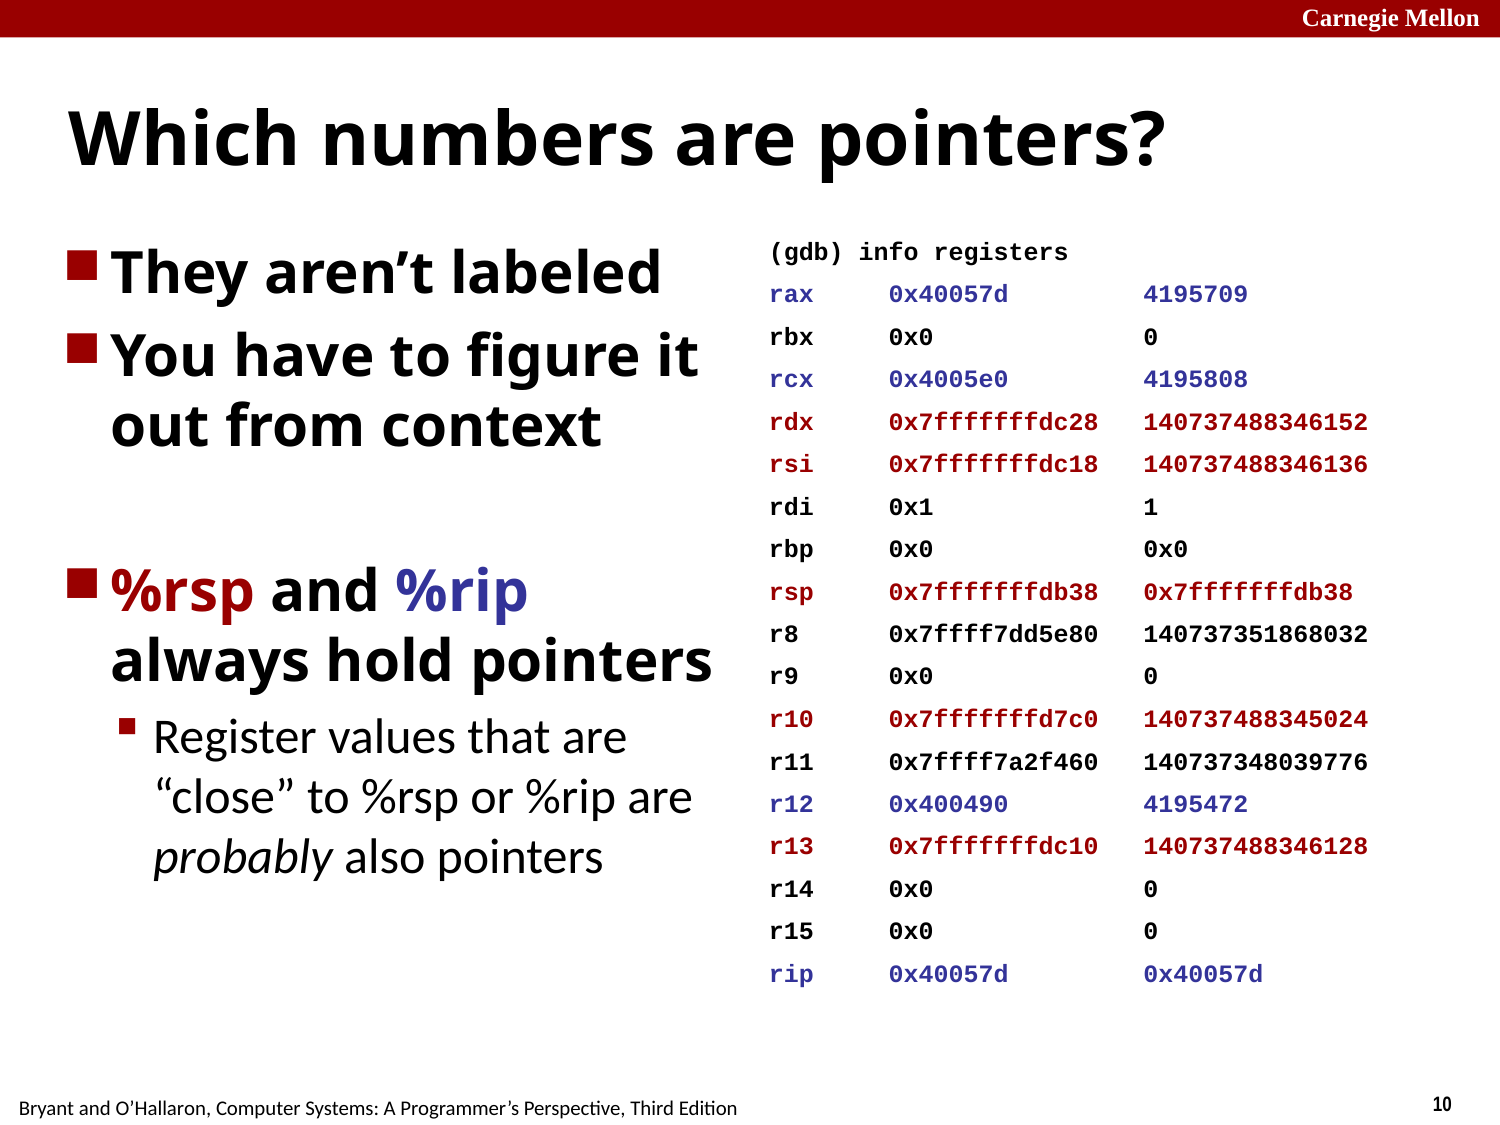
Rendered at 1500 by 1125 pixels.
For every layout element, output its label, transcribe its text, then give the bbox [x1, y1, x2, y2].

title Which numbers are pointers? [62, 41, 1438, 230]
list (gdb) info registers rax 0x40057d 4195709 rbx 0x0 0 rcx 0x4005e0 4195808 rdx 0x7fffffffdc28 140737488346152 rsi 0x7fffffffdc18 140737488346136 rdi 0x1 1 rbp 0x0 0x0 rsp 0x7fffffffdb38 0x7fffffffdb38 r8 0x7ffff7dd5e80 140737351868032 r9 0x0 0 r10 0x7fffffffd7c0 140737488345024 r11 0x7ffff7a2f460 140737348039776 r12 0x400490 4195472 r13 0x7fffffffdc10 140737488346128 r14 0x0 0 r15 0x0 0 rip 0x40057d 0x40057d [762, 228, 1438, 1122]
list They aren’t labeled You have to figure it out from context %rsp and %rip always hold pointers Register values that are “close” to %rsp or %rip are probably also pointers [62, 228, 738, 1122]
